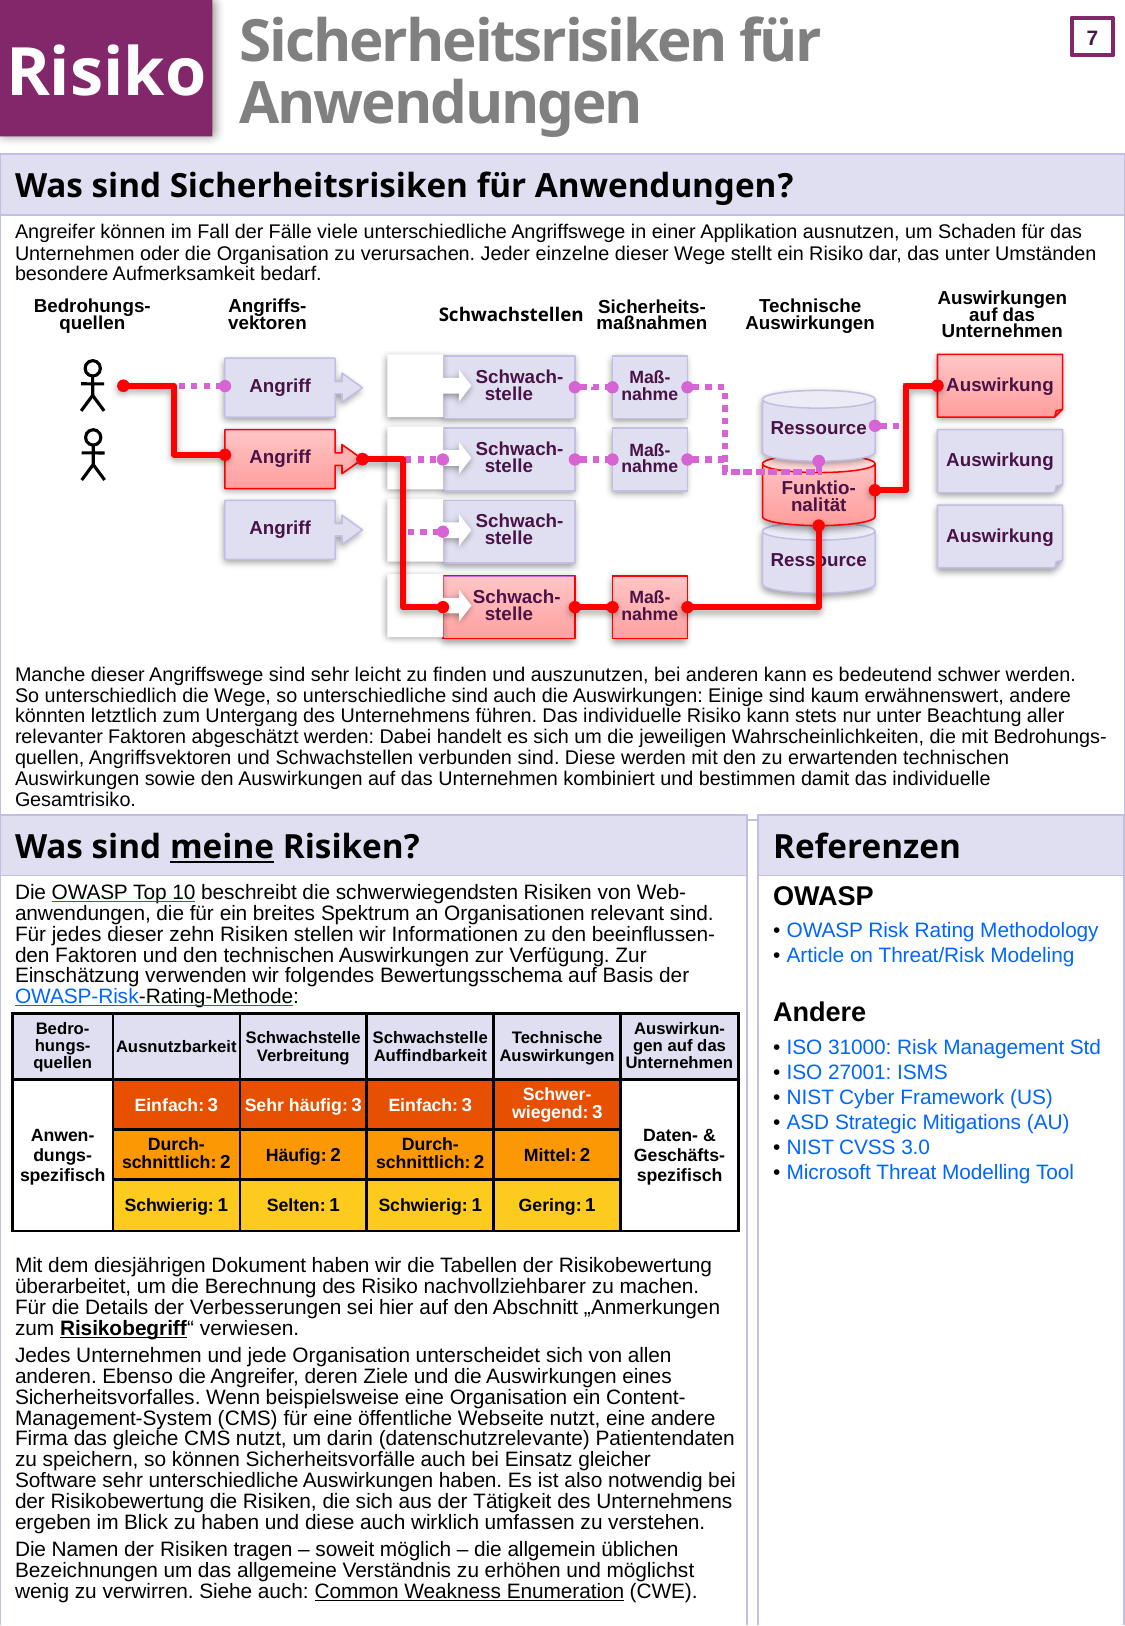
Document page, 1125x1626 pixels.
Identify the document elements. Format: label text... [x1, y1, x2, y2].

table_cell Gering: 1 [495, 1181, 619, 1230]
table_header Referenzen [759, 816, 1123, 875]
table_cell Durch- schnittlich: 2 [368, 1131, 492, 1178]
table_header Was sind meine Risiken? [1, 816, 746, 875]
table_cell Durch- schnittlich: 2 [114, 1131, 239, 1178]
table_cell Sehr häufig: 3 [241, 1081, 365, 1128]
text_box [17, 283, 1083, 639]
list Risiko [0, 0, 214, 138]
table_cell Einfach: 3 [114, 1081, 239, 1128]
table_cell Daten- & Geschäfts-spezifisch [622, 1081, 737, 1230]
table_header Auswirkun-gen auf das Unternehmen [622, 1015, 737, 1078]
table_header Technische Auswirkungen [495, 1015, 619, 1078]
title Sicherheitsrisiken für Anwendungen [225, 12, 1125, 134]
table_cell Einfach: 3 [368, 1081, 492, 1128]
table_header Bedro-hungs- quellen [14, 1015, 112, 1078]
table_cell Mittel: 2 [495, 1131, 619, 1178]
table_cell Selten: 1 [241, 1181, 365, 1230]
table_cell Schwierig: 1 [114, 1181, 239, 1230]
table_cell Häufig: 2 [241, 1131, 365, 1178]
table_cell OWASP OWASP Risk Rating Methodology Article on Threat/Risk Modeling Andere ISO 31000: Risk Management Std ISO 27001: ISMS NIST Cyber Framework (US) ASD Strategic Mitigations (AU) NIST CVSS 3.0 Microsoft Threat Modelling Tool [759, 876, 1123, 1625]
table_header Schwachstelle Auffindbarkeit [368, 1015, 492, 1078]
table_header Was sind Sicherheitsrisiken für Anwendungen? [1, 155, 1124, 214]
table_cell Anwen- dungs- spezifisch [14, 1081, 112, 1230]
table_cell Schwierig: 1 [368, 1181, 492, 1230]
table_header Ausnutzbarkeit [114, 1015, 239, 1078]
table_header Schwachstelle Verbreitung [241, 1015, 365, 1078]
table_cell Schwer-wiegend: 3 [495, 1081, 619, 1128]
table_cell Die OWASP Top 10 beschreibt die schwerwiegendsten Risiken von Web-anwendungen, die für ein breites Spektrum an Organisationen relevant sind. Für jedes dieser zehn Risiken stellen wir Informationen zu den beeinflussen-den Faktoren und den technischen Auswirkungen zur Verfügung. Zur Einschätzung verwenden wir folgendes Bewertungsschema auf Basis der OWASP-Risk-Rating-Methode: Mit dem diesjährigen Dokument haben wir die Tabellen der Risikobewertung überarbeitet, um die Berechnung des Risiko nachvollziehbarer zu machen. Für die Details der Verbesserungen sei hier auf den Abschnitt „Anmerkungen zum Risikobegriff“ verwiesen. Jedes Unternehmen und jede Organisation unterscheidet sich von allen anderen. Ebenso die Angreifer, deren Ziele und die Auswirkungen eines Sicherheitsvorfalles. Wenn beispielsweise eine Organisation ein Content-Management-System (CMS) für eine öffentliche Webseite nutzt, eine andere Firma das gleiche CMS nutzt, um darin (datenschutzrelevante) Patientendaten zu speichern, so können Sicherheitsvorfälle auch bei Einsatz gleicher Software sehr unterschiedliche Auswirkungen haben. Es ist also notwendig bei der Risikobewertung die Risiken, die sich aus der Tätigkeit des Unternehmens ergeben im Blick zu haben und diese auch wirklich umfassen zu verstehen. Die Namen der Risiken tragen – soweit möglich – die allgemein üblichen Bezeichnungen um das allgemeine Verständnis zu erhöhen und möglichst wenig zu verwirren. Siehe auch: Common Weakness Enumeration (CWE). [1, 876, 746, 1625]
table_cell Angreifer können im Fall der Fälle viele unterschiedliche Angriffswege in einer Applikation ausnutzen, um Schaden für das Unternehmen oder die Organisation zu verursachen. Jeder einzelne dieser Wege stellt ein Risiko dar, das unter Umständen besondere Aufmerksamkeit bedarf. Manche dieser Angriffswege sind sehr leicht zu finden und auszunutzen, bei anderen kann es bedeutend schwer werden. So unterschiedlich die Wege, so unterschiedliche sind auch die Auswirkungen: Einige sind kaum erwähnenswert, andere könnten letztlich zum Untergang des Unternehmens führen. Das individuelle Risiko kann stets nur unter Beachtung aller relevanter Faktoren abgeschätzt werden: Dabei handelt es sich um die jeweiligen Wahrscheinlichkeiten, die mit Bedrohungs-quellen, Angriffsvektoren und Schwachstellen verbunden sind. Diese werden mit den zu erwartenden technischen Auswirkungen sowie den Auswirkungen auf das Unternehmen kombiniert und bestimmen damit das individuelle Gesamtrisiko. [1, 216, 1124, 819]
